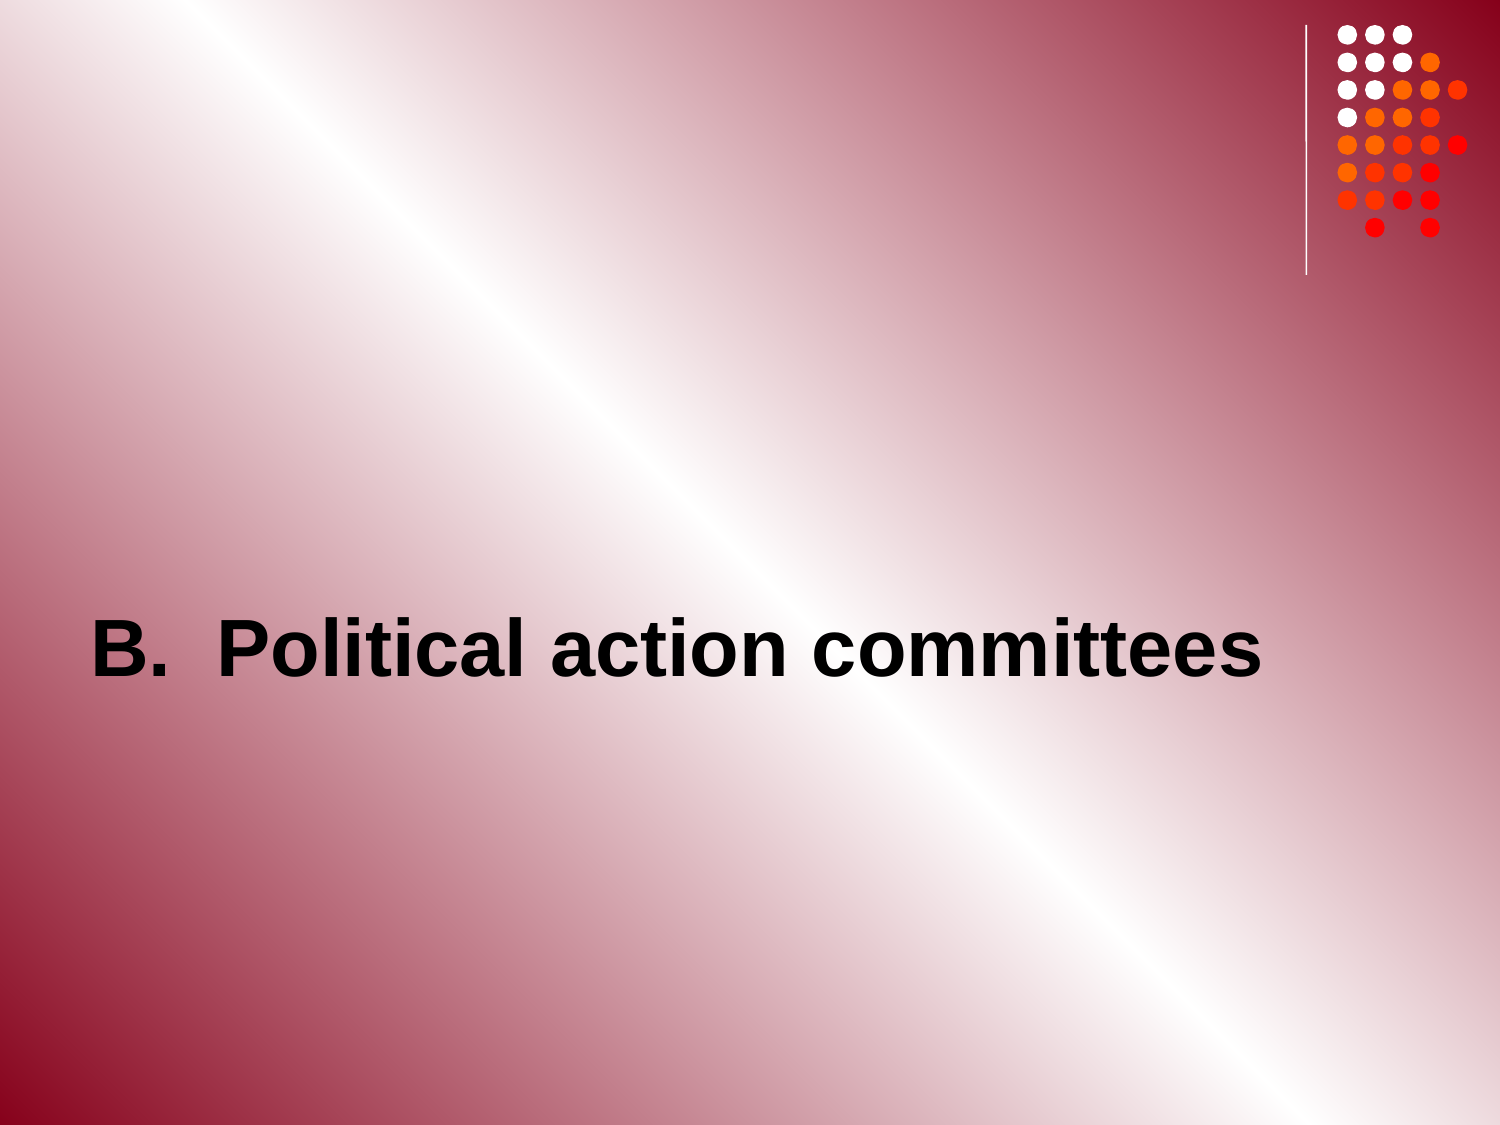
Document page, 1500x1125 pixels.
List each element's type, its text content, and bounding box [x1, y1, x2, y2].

title B. Political action committees [75, 487, 1313, 700]
